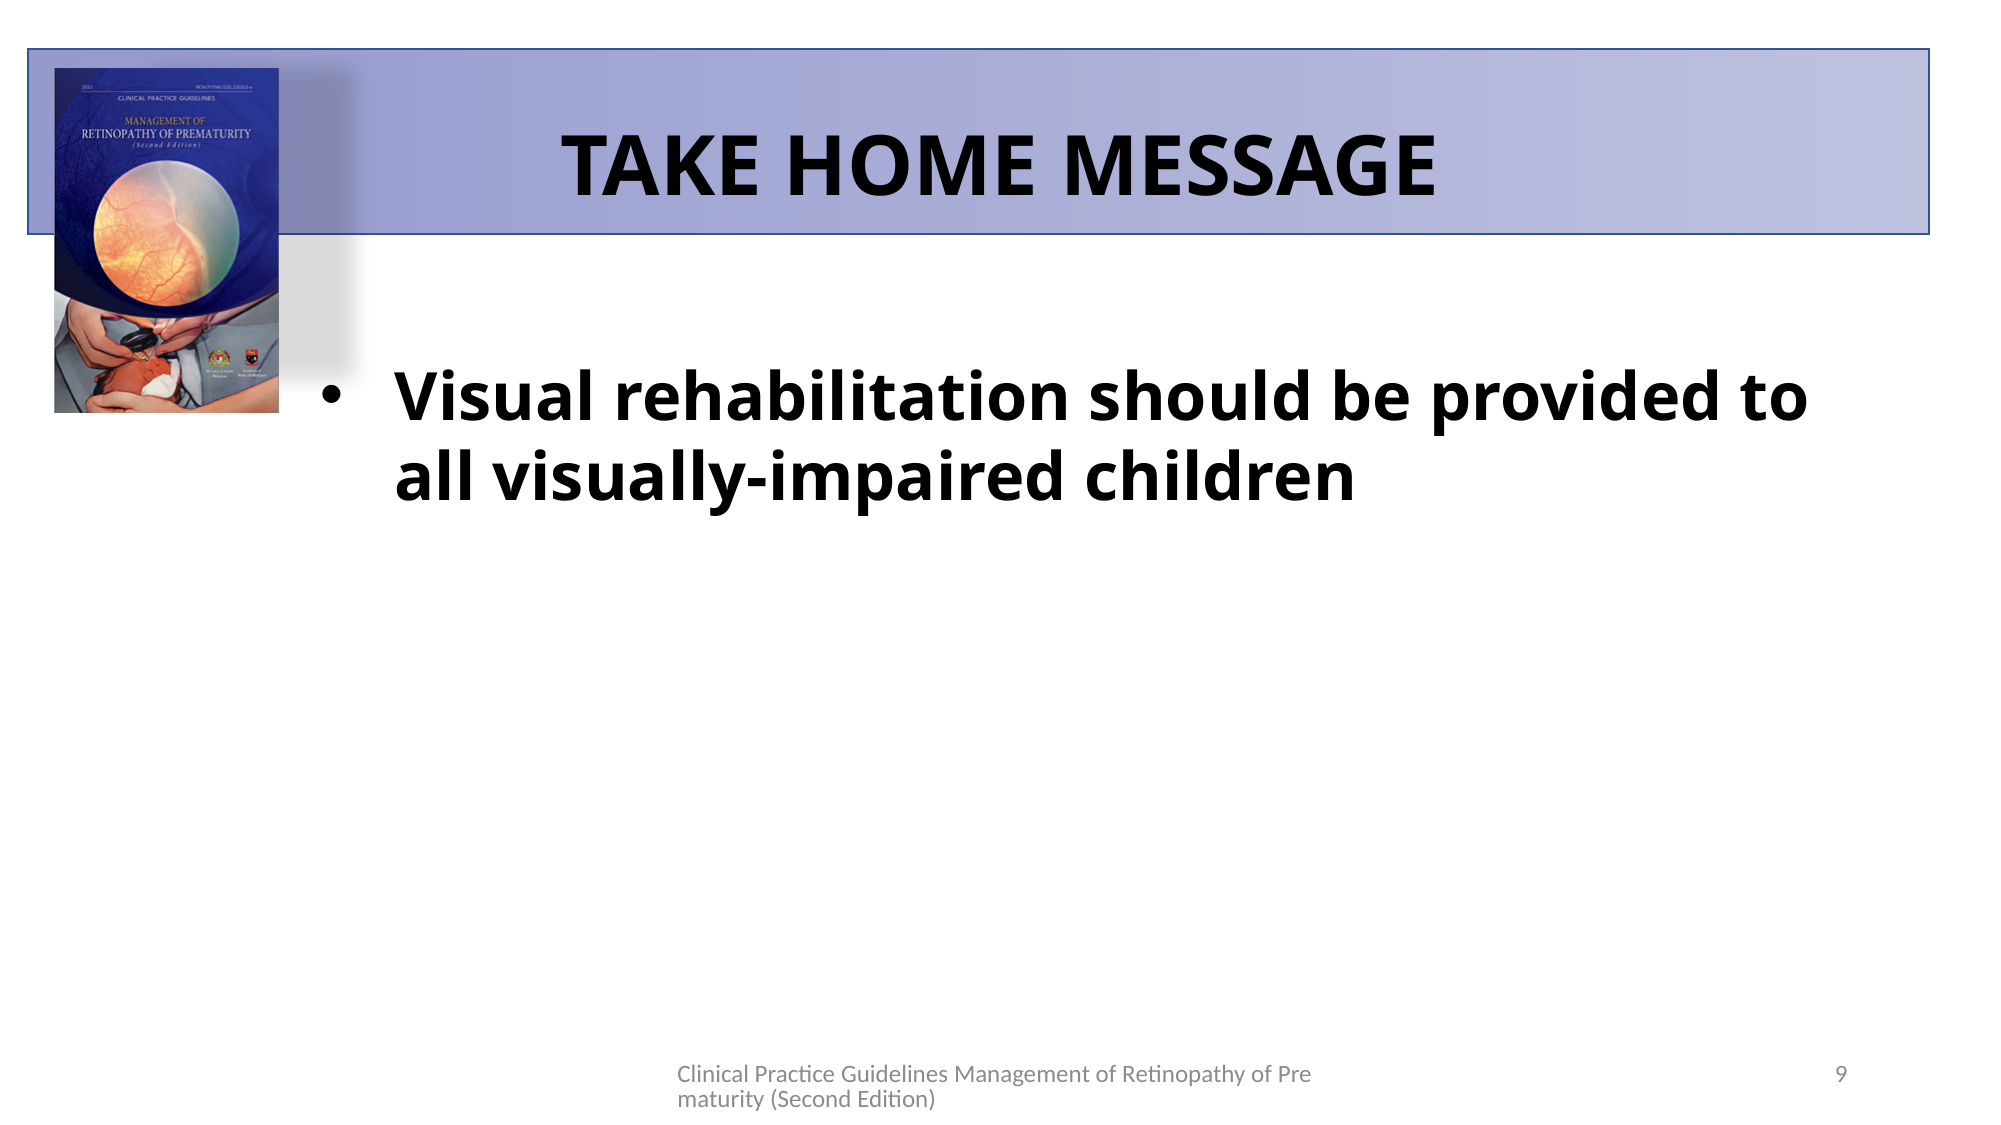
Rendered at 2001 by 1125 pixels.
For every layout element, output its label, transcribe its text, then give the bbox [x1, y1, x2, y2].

picture [54, 37, 386, 413]
footer Clinical Practice Guidelines Management of Retinopathy of Prematurity (Second Edition) [662, 1042, 1338, 1103]
title TAKE HOME MESSAGE [386, 59, 1863, 278]
slide_number 9 [1412, 1042, 1863, 1103]
text_box [386, 48, 1930, 235]
text_box [27, 48, 54, 235]
text_box Visual rehabilitation should be provided to all visually-impaired children [304, 345, 1903, 521]
